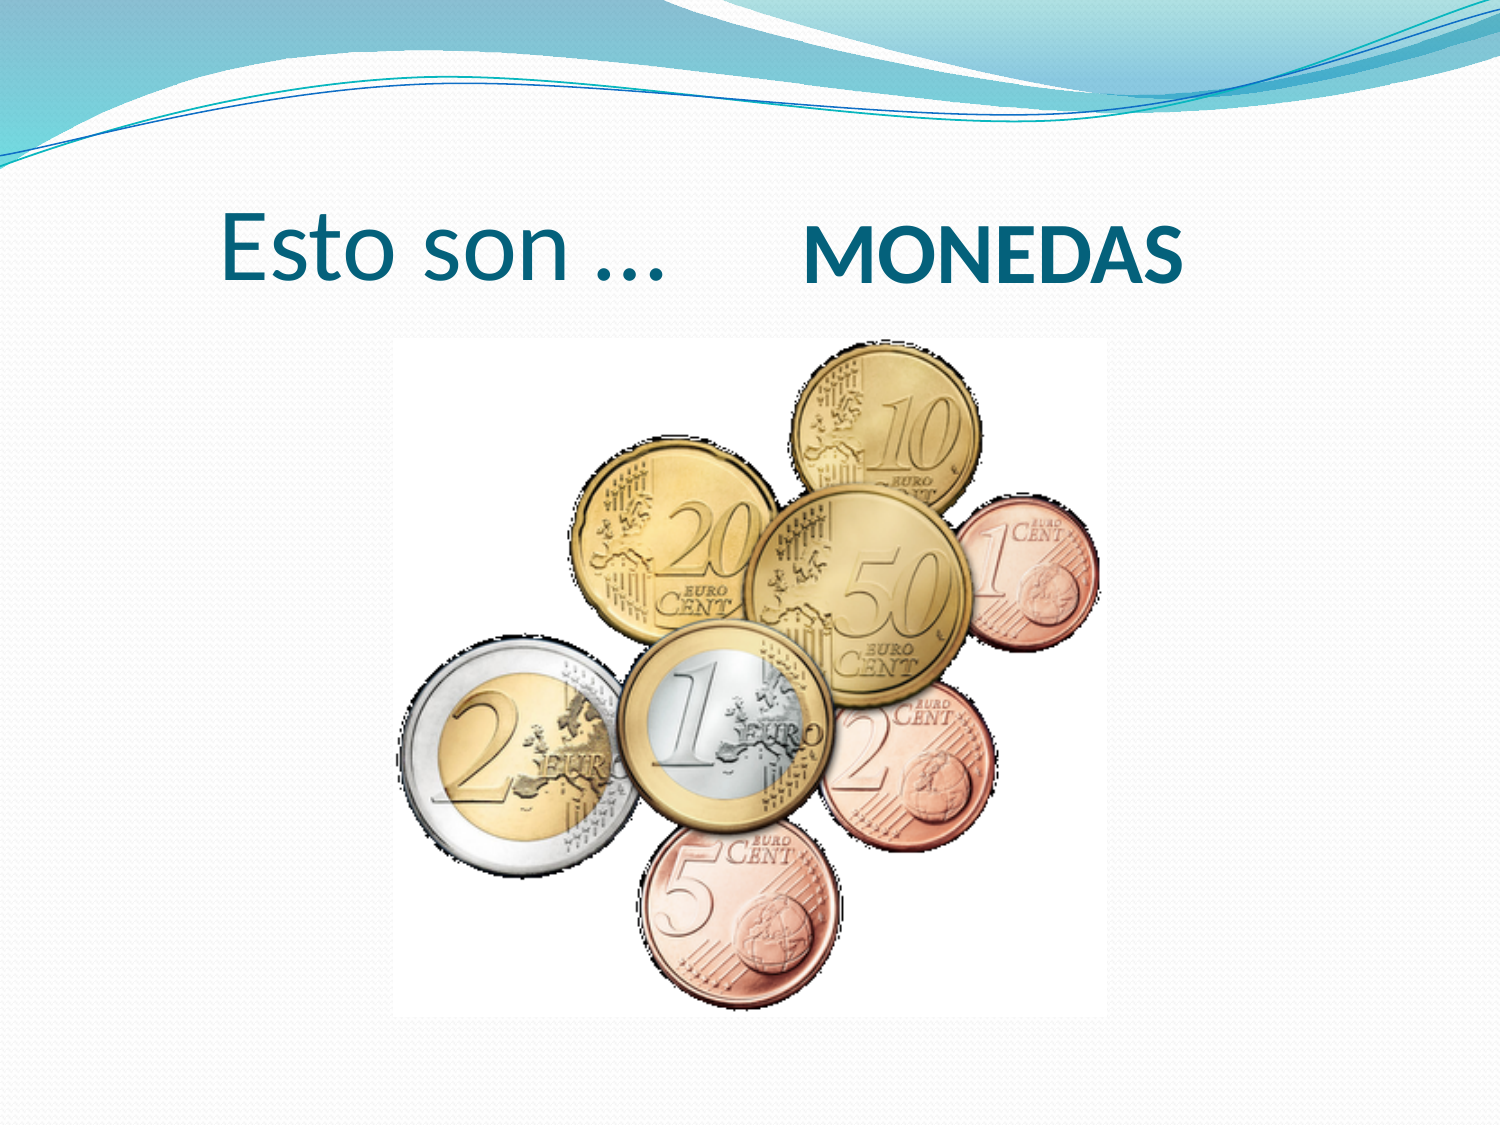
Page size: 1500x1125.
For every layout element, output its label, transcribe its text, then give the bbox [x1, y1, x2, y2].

text_box MONEDAS [761, 113, 1223, 302]
title Esto son … [218, 113, 761, 302]
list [393, 337, 1107, 1018]
